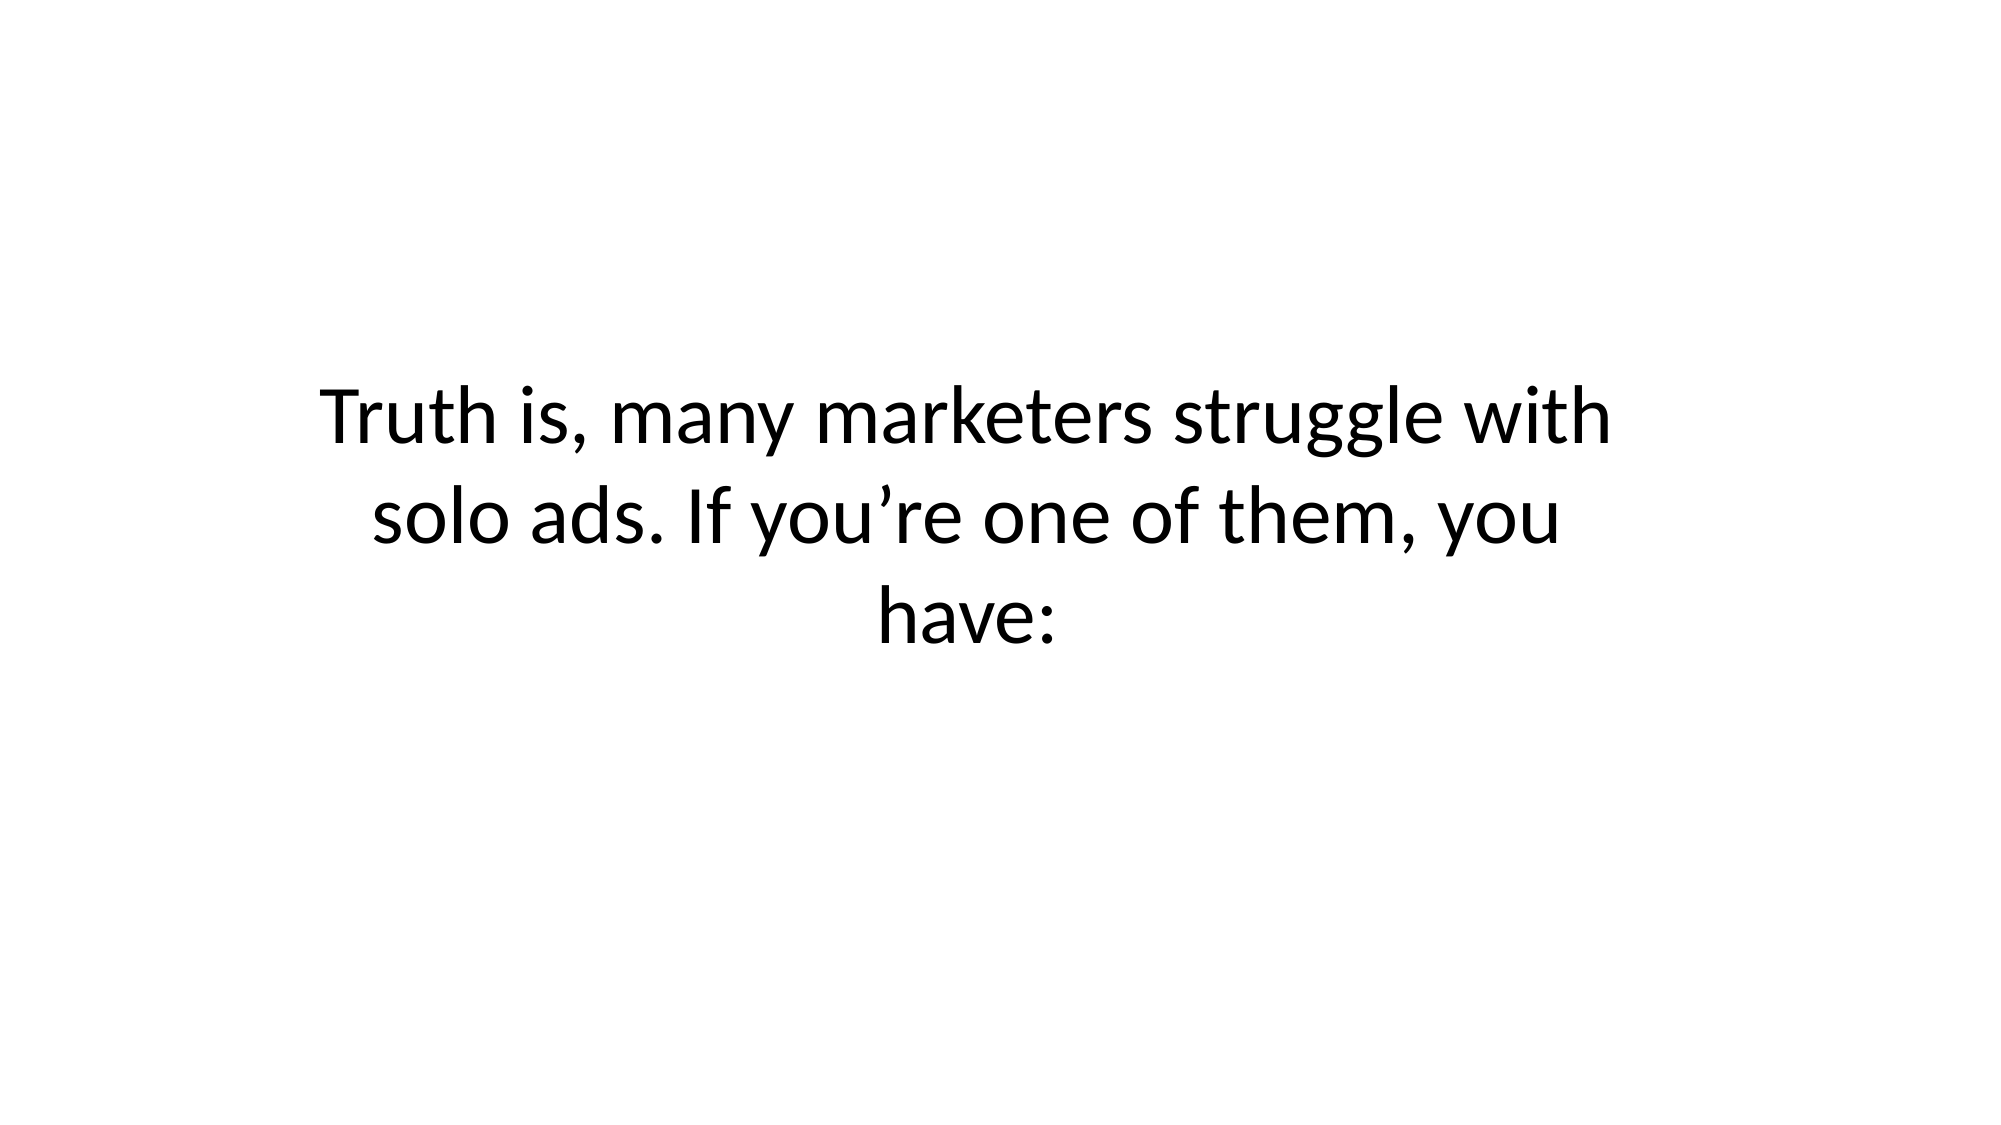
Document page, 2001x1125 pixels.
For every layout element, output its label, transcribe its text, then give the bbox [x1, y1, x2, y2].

text_box Truth is, many marketers struggle with solo ads. If you’re one of them, you have: [261, 352, 1674, 668]
